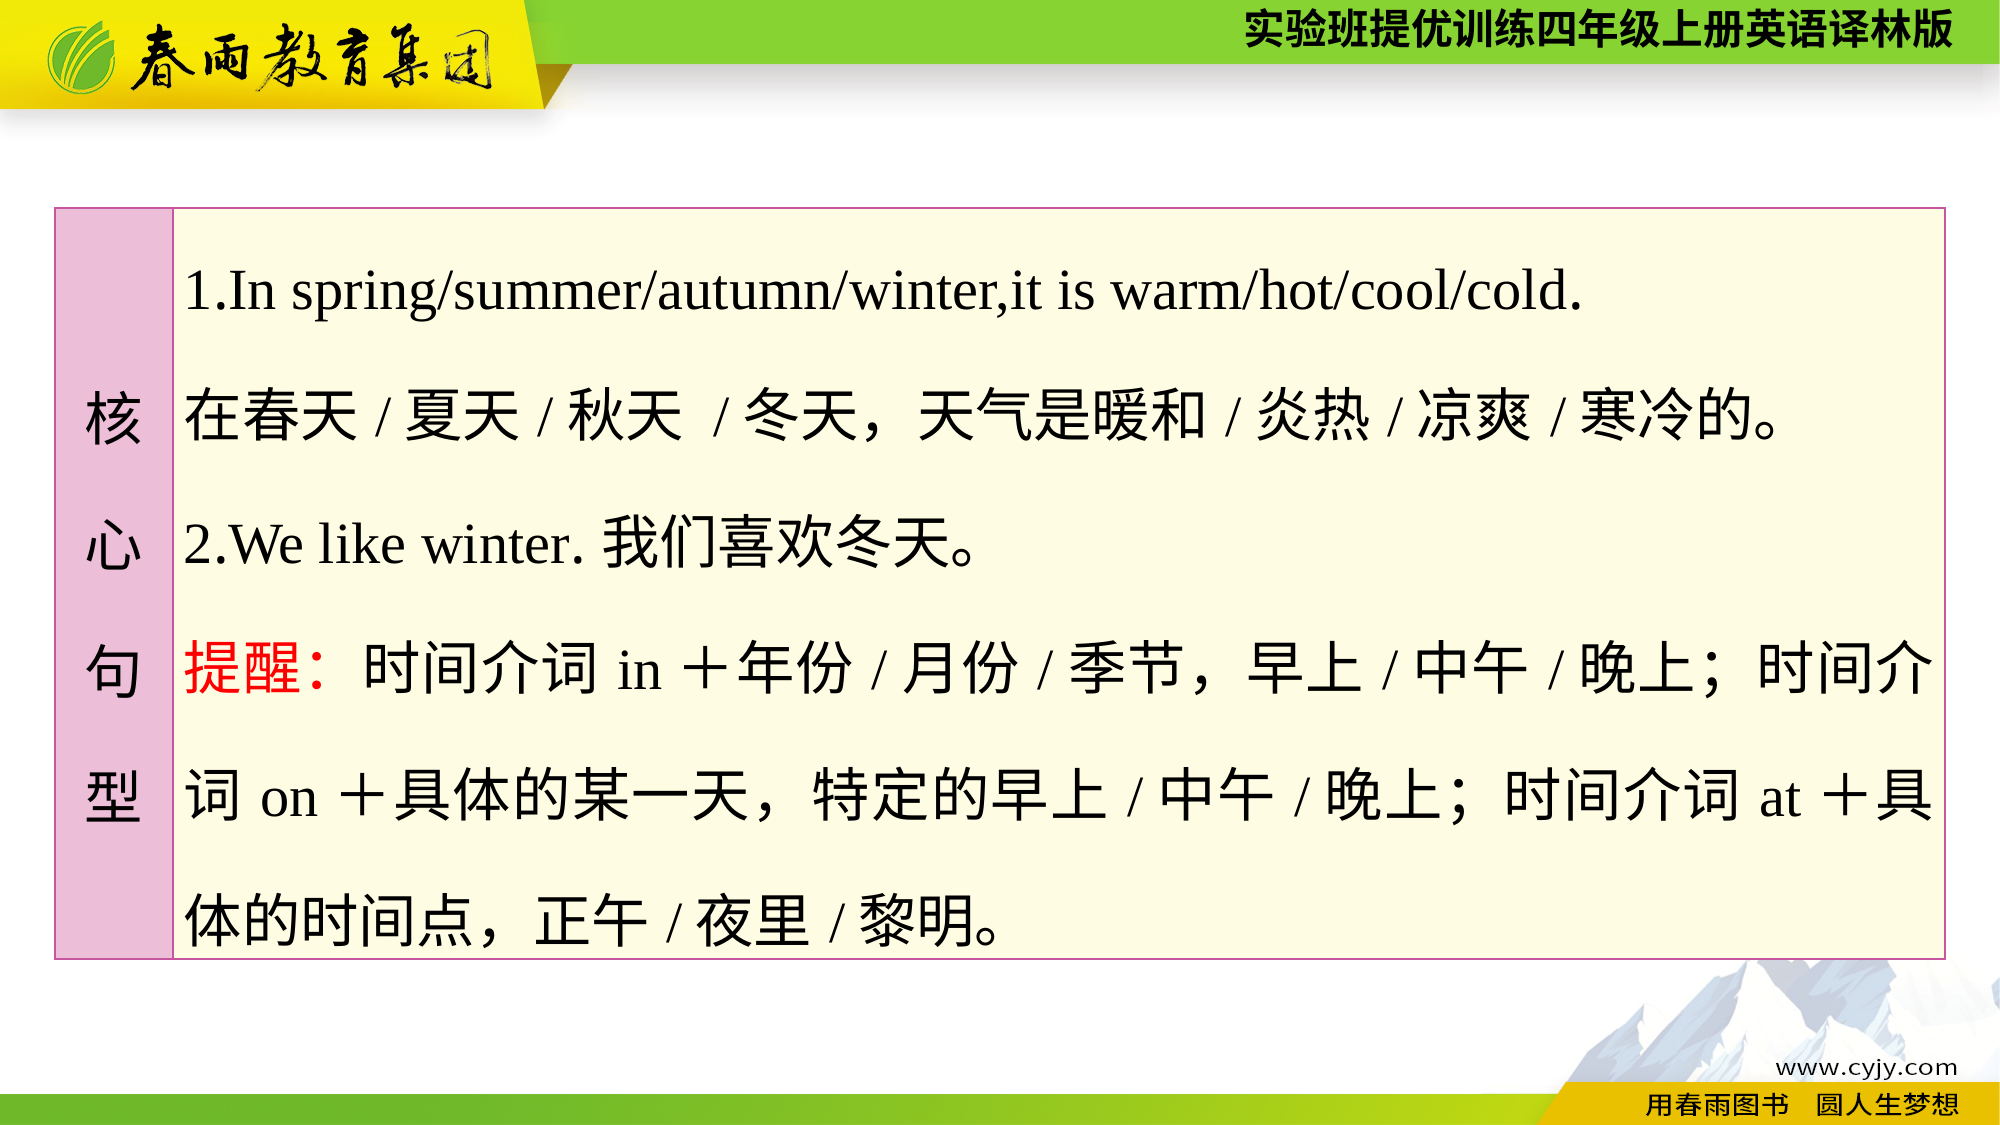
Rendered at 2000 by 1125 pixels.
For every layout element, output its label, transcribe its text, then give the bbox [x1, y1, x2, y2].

table_header 1.In spring/summer/autumn/winter,it is warm/hot/cool/cold. 在春天/夏天/秋天 /冬天，天气是暖和/炎热/凉爽/寒冷的。 2.We like winter.我们喜欢冬天。 提醒：时间介词in＋年份/月份/季节，早上/中午/晚上；时间介词on＋具体的某一天，特定的早上/中午/晚上；时间介词at＋具体的时间点，正午/夜里/黎明。 [174, 209, 1944, 958]
picture [0, 0, 2000, 1125]
table_header 核 心 句 型 [56, 209, 172, 958]
